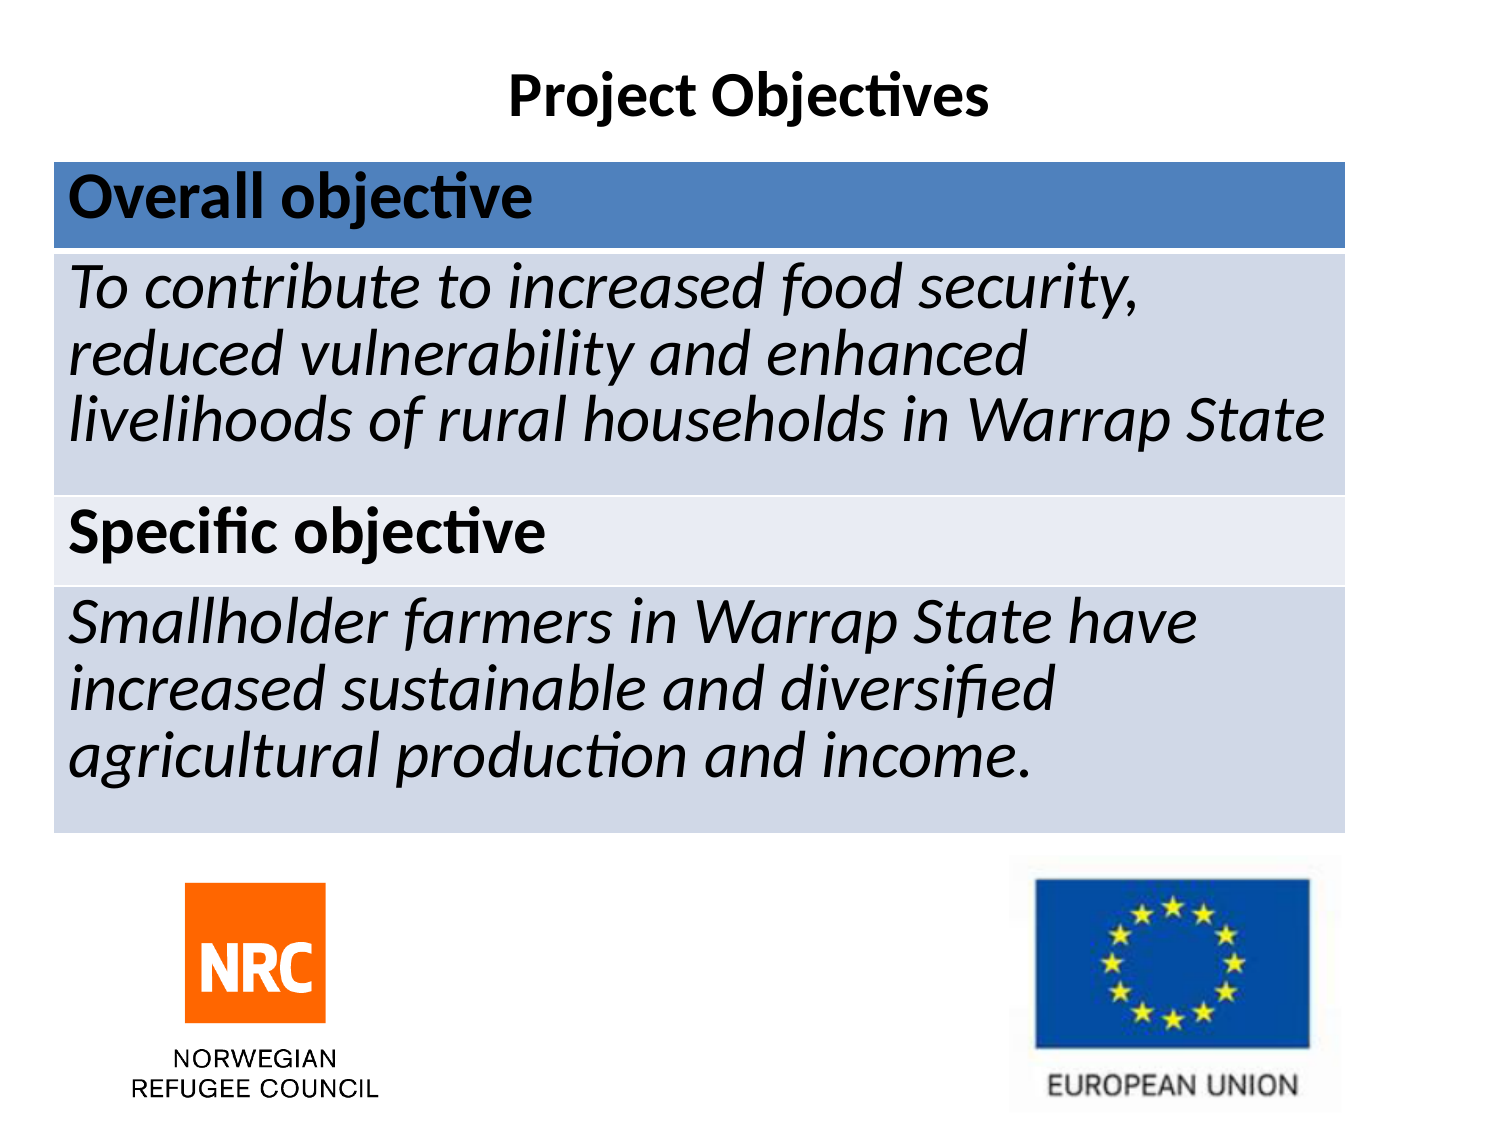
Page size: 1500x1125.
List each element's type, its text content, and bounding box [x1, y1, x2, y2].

table_cell Specific objective [54, 497, 1345, 585]
table_cell Smallholder farmers in Warrap State have increased sustainable and diversified agricultural production and income. [54, 587, 1345, 833]
table_header Overall objective [54, 162, 1345, 248]
table_cell To contribute to increased food security, reduced vulnerability and enhanced livelihoods of rural households in Warrap State [54, 254, 1345, 495]
title Project Objectives [75, 45, 1425, 138]
picture [1009, 855, 1347, 1125]
picture [101, 851, 410, 1125]
